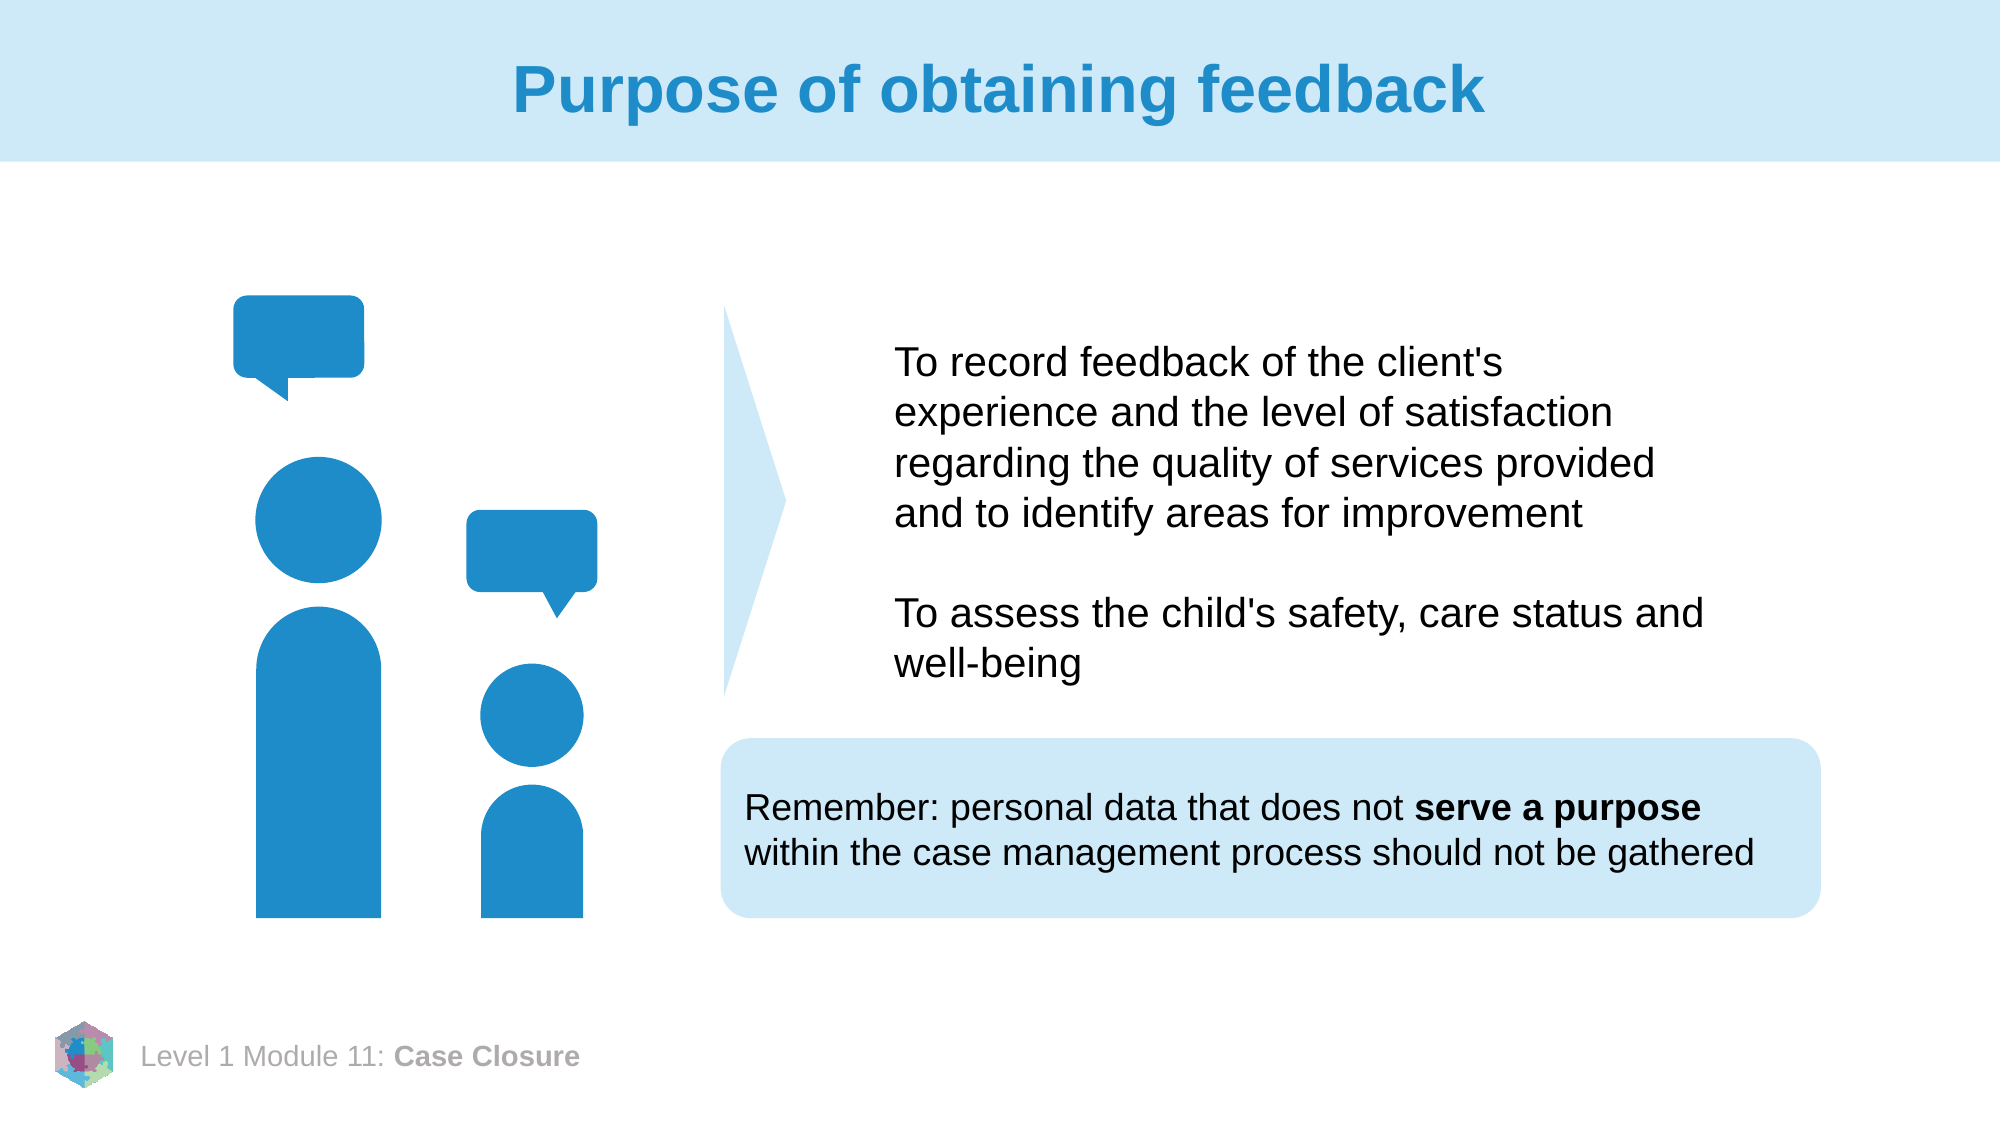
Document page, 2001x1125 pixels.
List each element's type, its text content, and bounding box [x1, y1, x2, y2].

text_box [722, 305, 788, 697]
text_box Remember: personal data that does not serve a purpose within the case management process should not be gathered [719, 737, 1822, 920]
picture [55, 1021, 113, 1088]
title Purpose of obtaining feedback [137, 19, 1863, 163]
text_box To record feedback of the client's experience and the level of satisfaction regarding the quality of services provided and to identify areas for improvement To assess the child's safety, care status and well-being [879, 327, 1721, 693]
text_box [233, 295, 598, 918]
